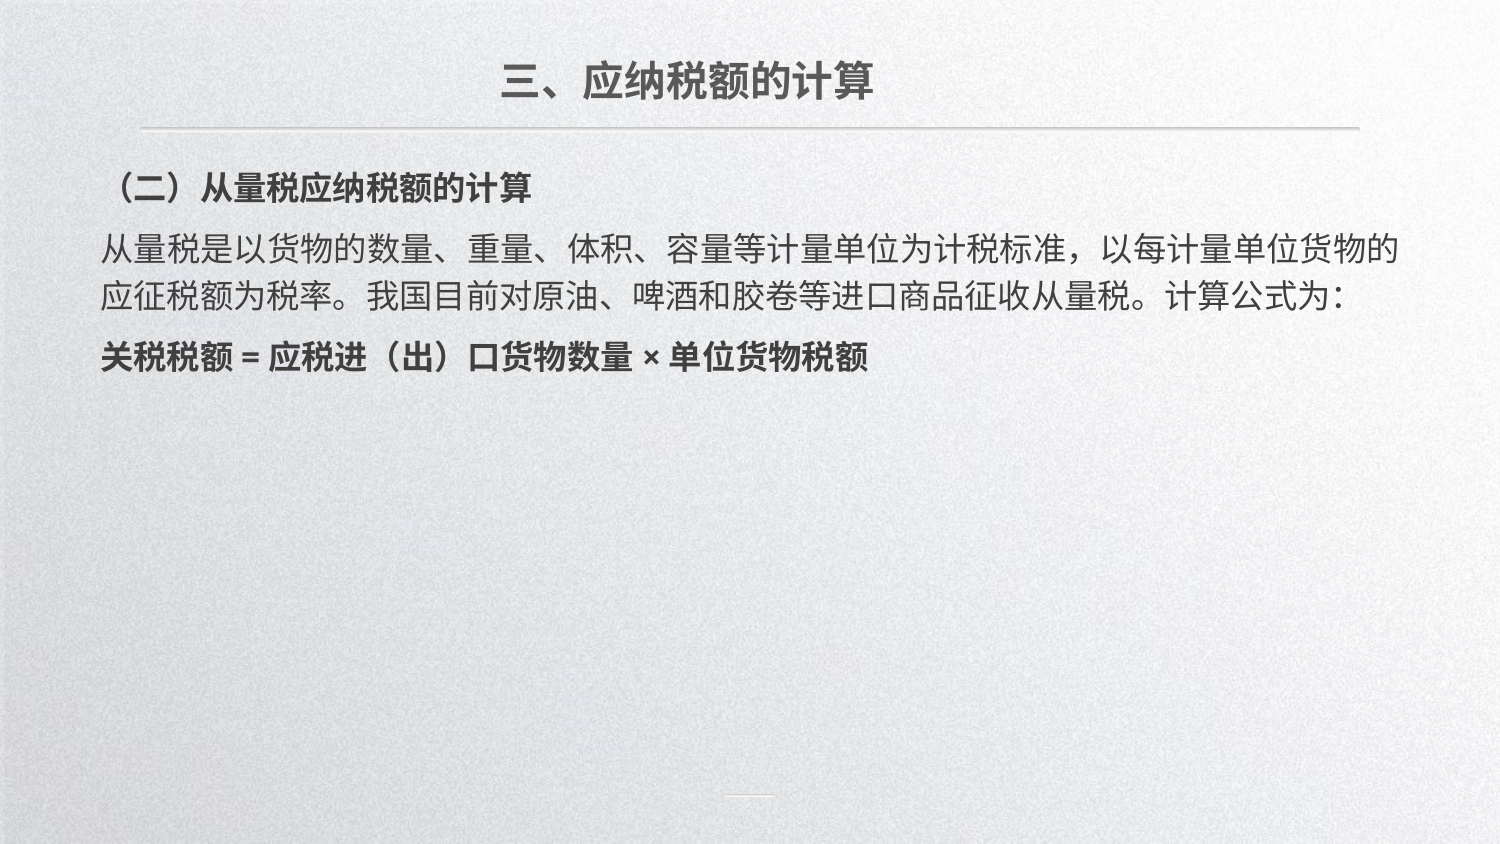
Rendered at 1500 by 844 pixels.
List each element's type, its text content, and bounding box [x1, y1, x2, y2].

text_box （二）从量税应纳税额的计算 从量税是以货物的数量、重量、体积、容量等计量单位为计税标准，以每计量单位货物的应征税额为税率。我国目前对原油、啤酒和胶卷等进口商品征收从量税。计算公式为： 关税税额=应税进（出）口货物数量×单位货物税额 [100, 159, 1400, 376]
text_box 三、应纳税额的计算 [337, 49, 1038, 111]
picture [0, 0, 1500, 844]
